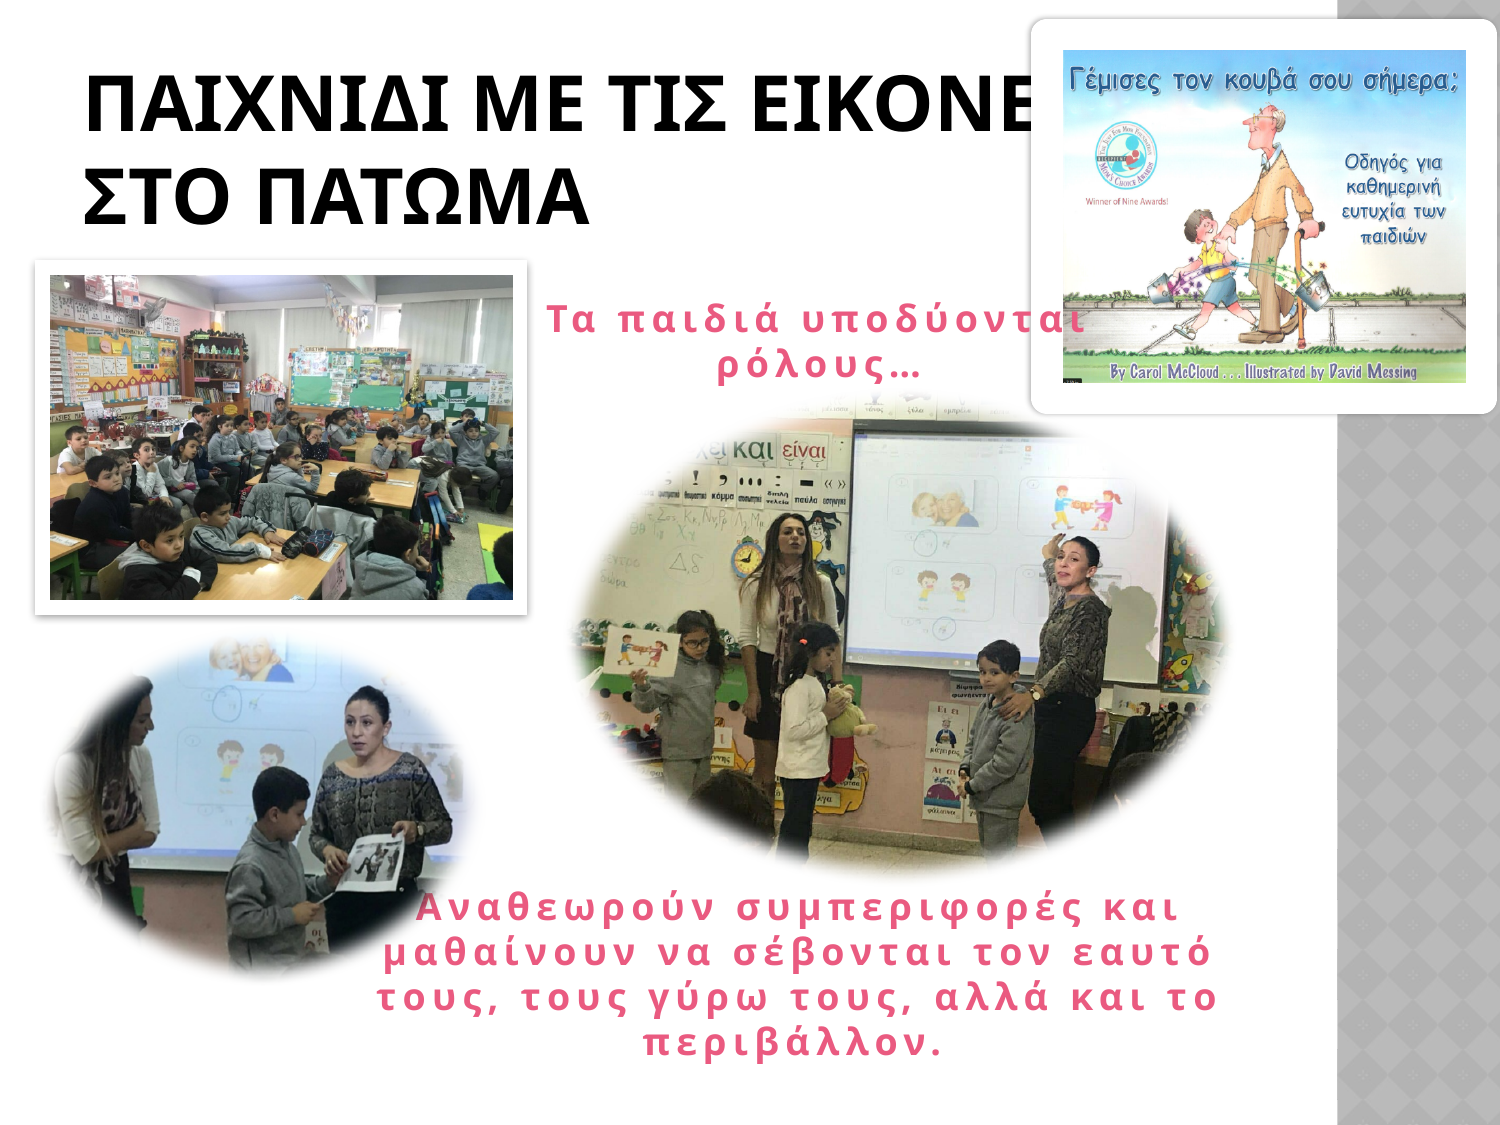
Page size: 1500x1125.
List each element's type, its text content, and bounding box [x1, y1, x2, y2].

picture [36, 624, 488, 988]
picture [1062, 49, 1467, 383]
text_box Τα παιδιά υποδύονται ρόλους… [517, 287, 1056, 573]
picture [561, 387, 1238, 888]
picture [49, 274, 513, 601]
title Παιχνιδι με τισ εικονεσ στο πατωμα [75, 52, 1026, 240]
text_box Αναθεωρούν συμπεριφορές και μαθαίνουν να σέβονται τον εαυτό τους, τους γύρω τους, αλλά και το περιβάλλον. [337, 874, 1263, 1125]
